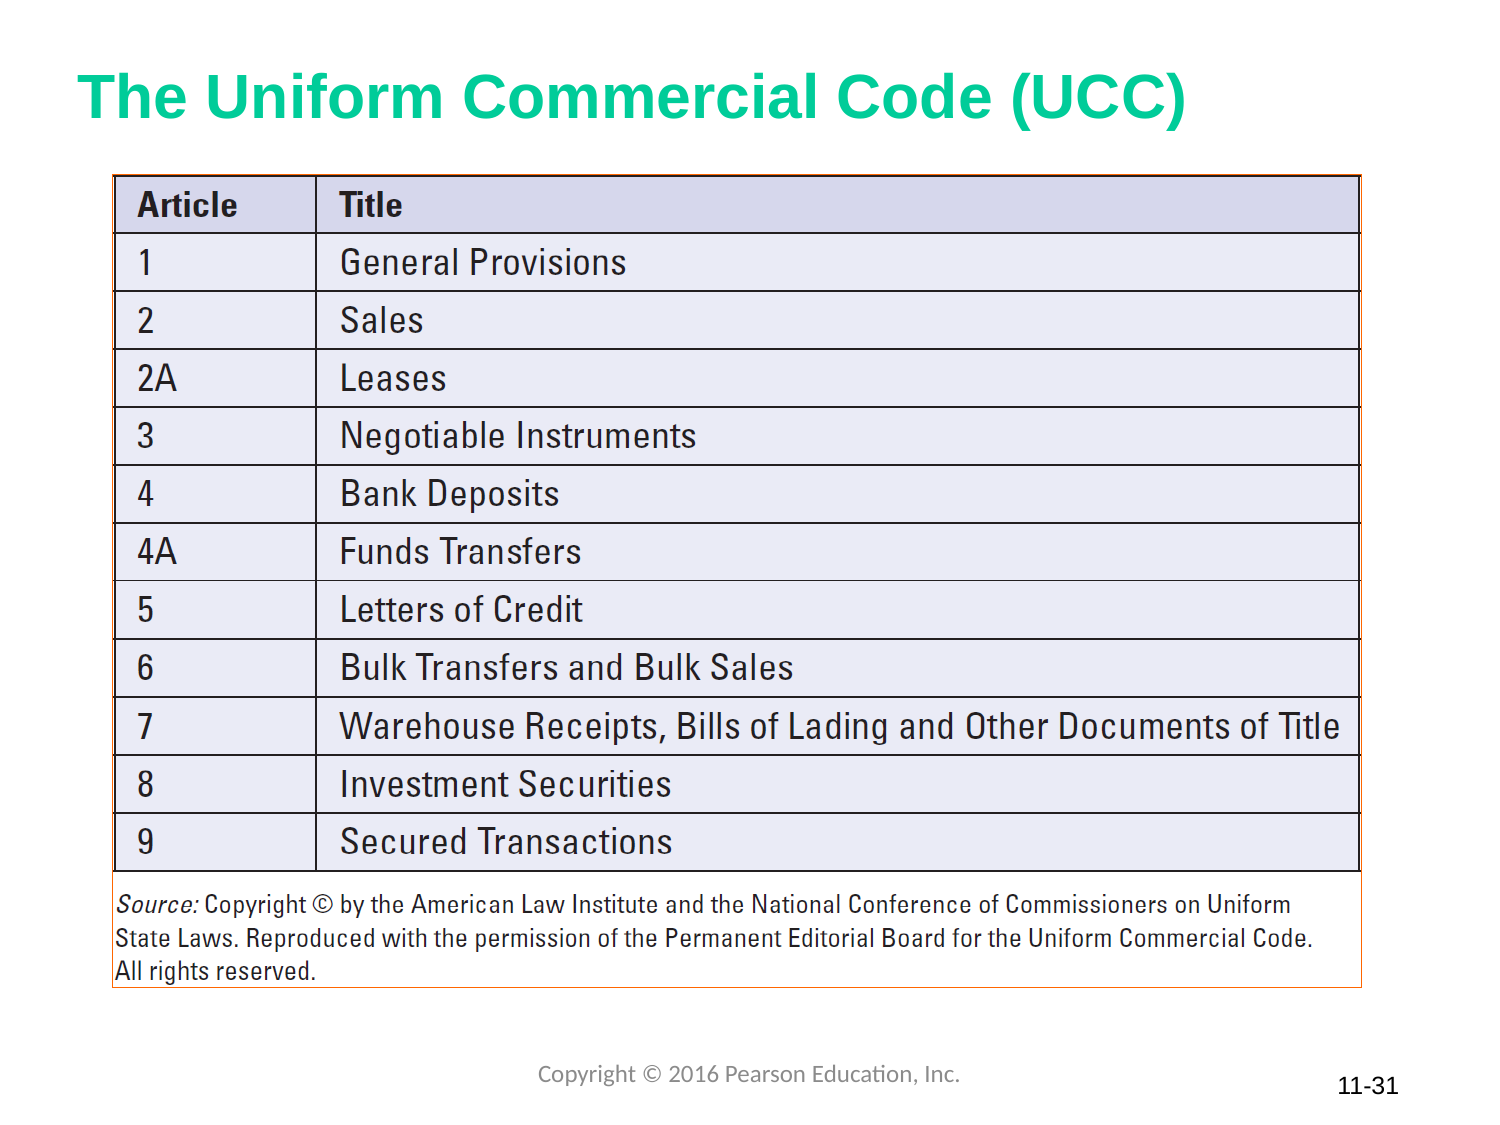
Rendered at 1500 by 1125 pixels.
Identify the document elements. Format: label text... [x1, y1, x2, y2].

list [112, 174, 1362, 988]
footer Copyright © 2016 Pearson Education, Inc. [512, 1042, 988, 1103]
title The Uniform Commercial Code (UCC) [62, 0, 1413, 188]
